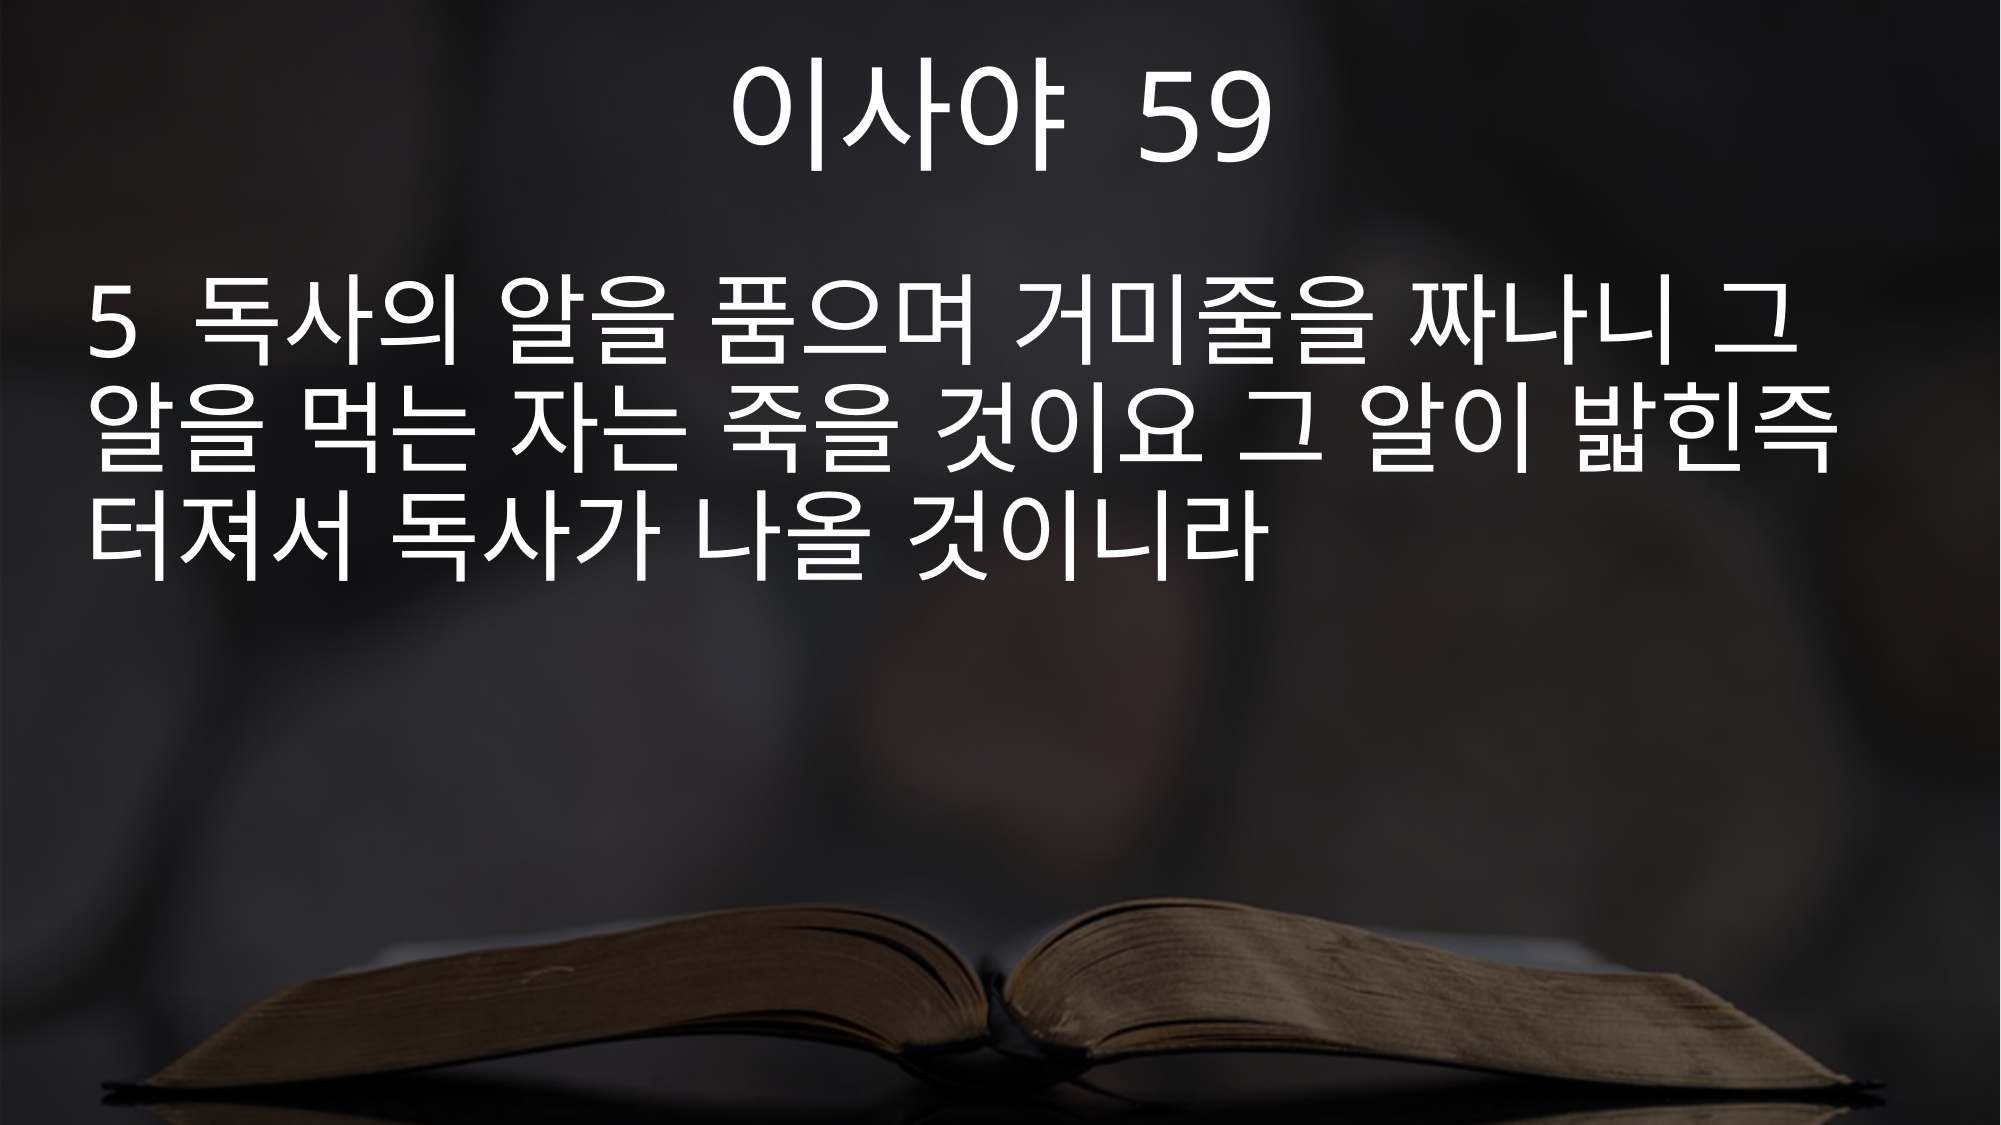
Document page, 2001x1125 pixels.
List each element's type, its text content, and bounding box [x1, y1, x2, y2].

picture [0, 0, 2001, 1125]
footer 이사야 59 [0, 32, 2000, 192]
list 5 독사의 알을 품으며 거미줄을 짜나니 그 알을 먹는 자는 죽을 것이요 그 알이 밟힌즉 터져서 독사가 나올 것이니라 [69, 263, 1953, 423]
